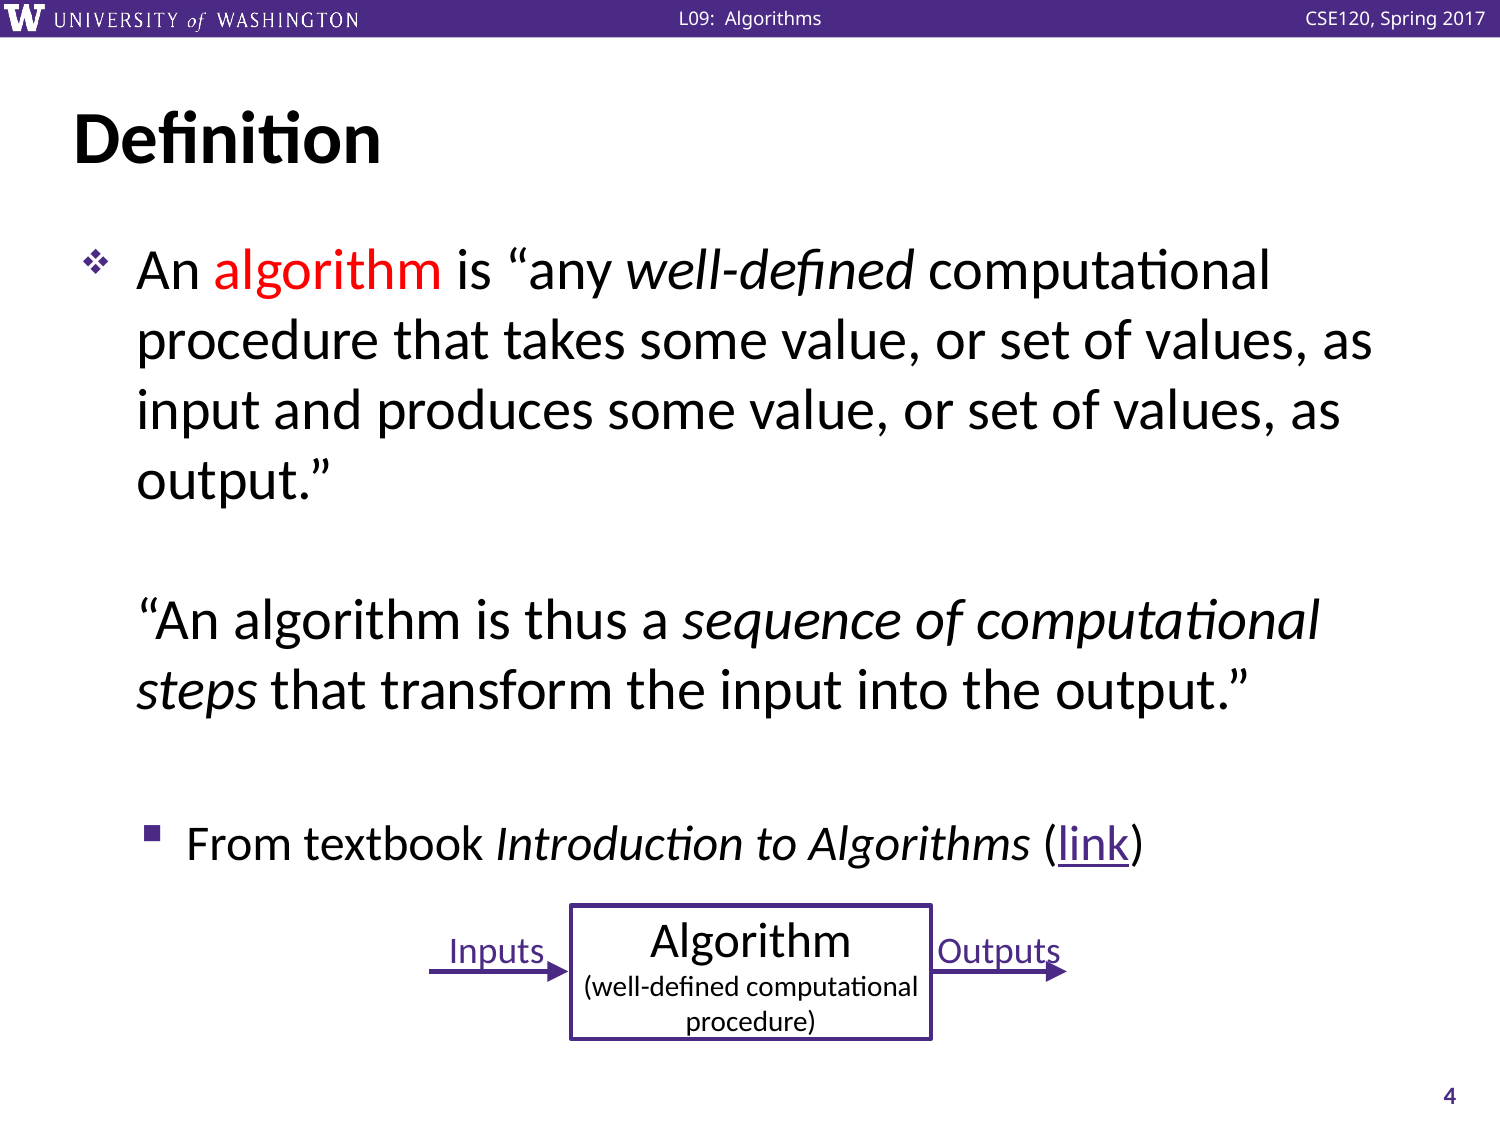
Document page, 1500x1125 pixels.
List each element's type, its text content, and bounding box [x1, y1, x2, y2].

picture [4, 4, 358, 32]
slide_number 4 [1400, 1065, 1500, 1125]
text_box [429, 905, 1067, 1040]
list An algorithm is “any well-defined computational procedure that takes some value, or set of values, as input and produces some value, or set of values, as output.” “An algorithm is thus a sequence of computational steps that transform the input into the output.” From textbook Introduction to Algorithms (link) [64, 223, 1438, 1040]
title Definition [58, 71, 1438, 197]
